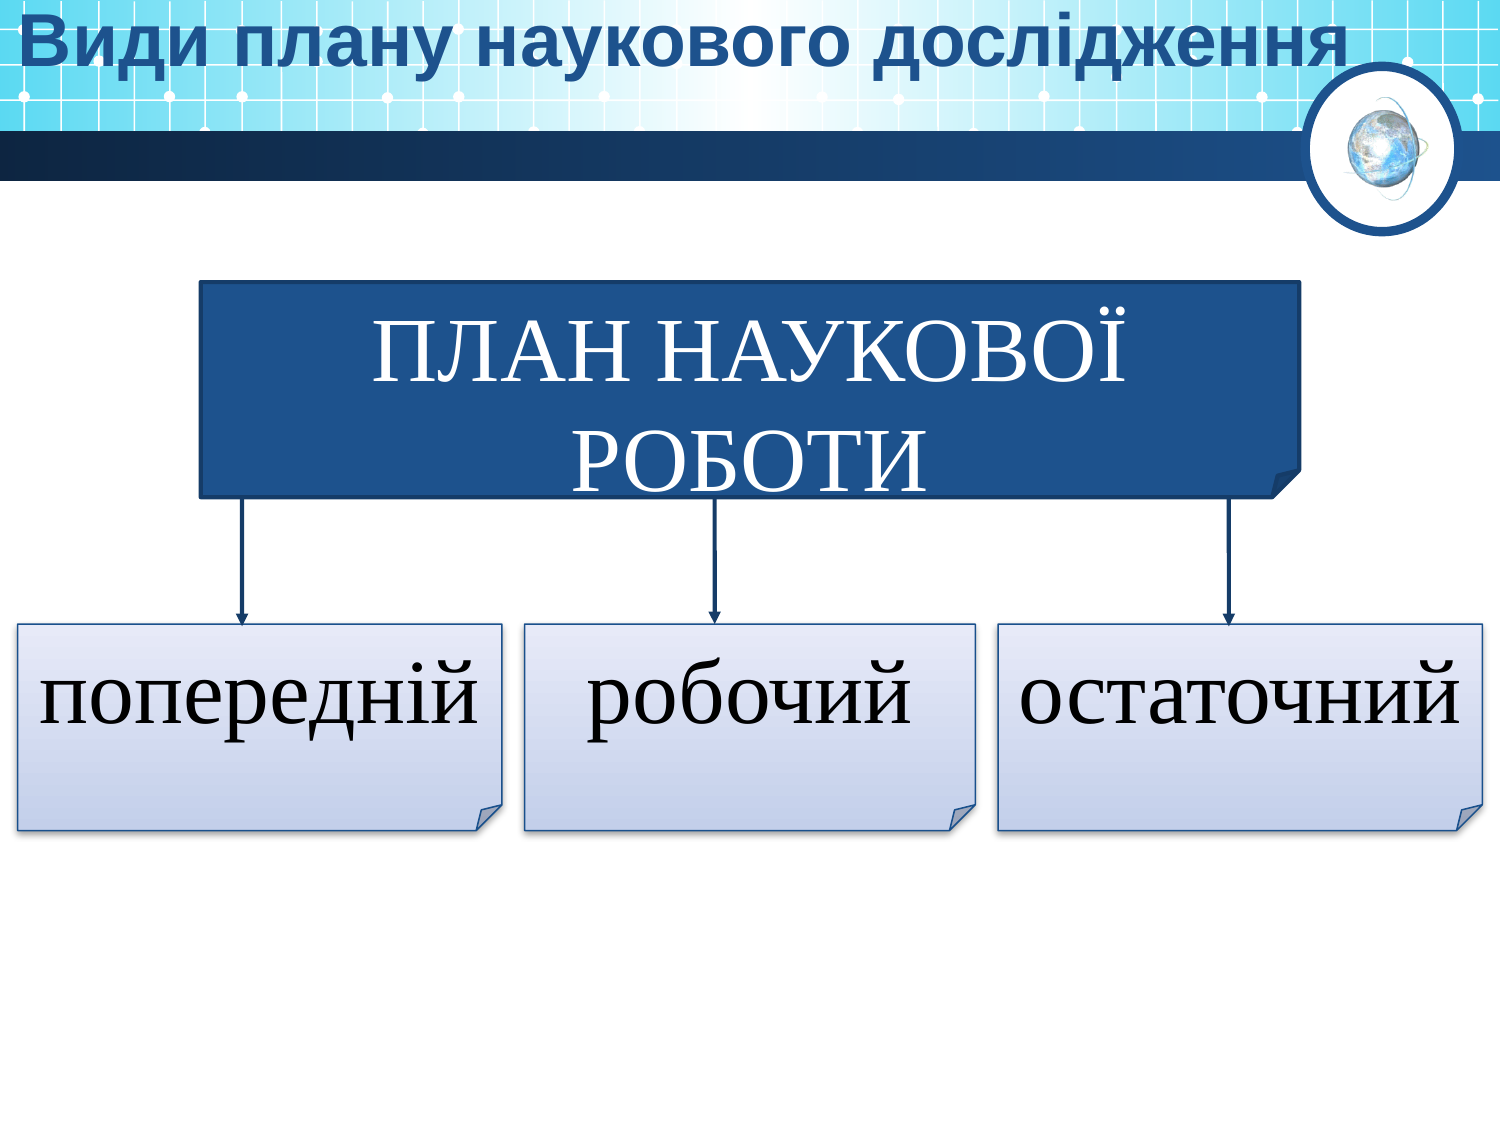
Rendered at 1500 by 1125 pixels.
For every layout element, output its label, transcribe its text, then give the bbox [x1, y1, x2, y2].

text_box Види плану наукового дослідження [0, 0, 1435, 89]
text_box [17, 281, 1483, 831]
picture [1310, 89, 1454, 226]
